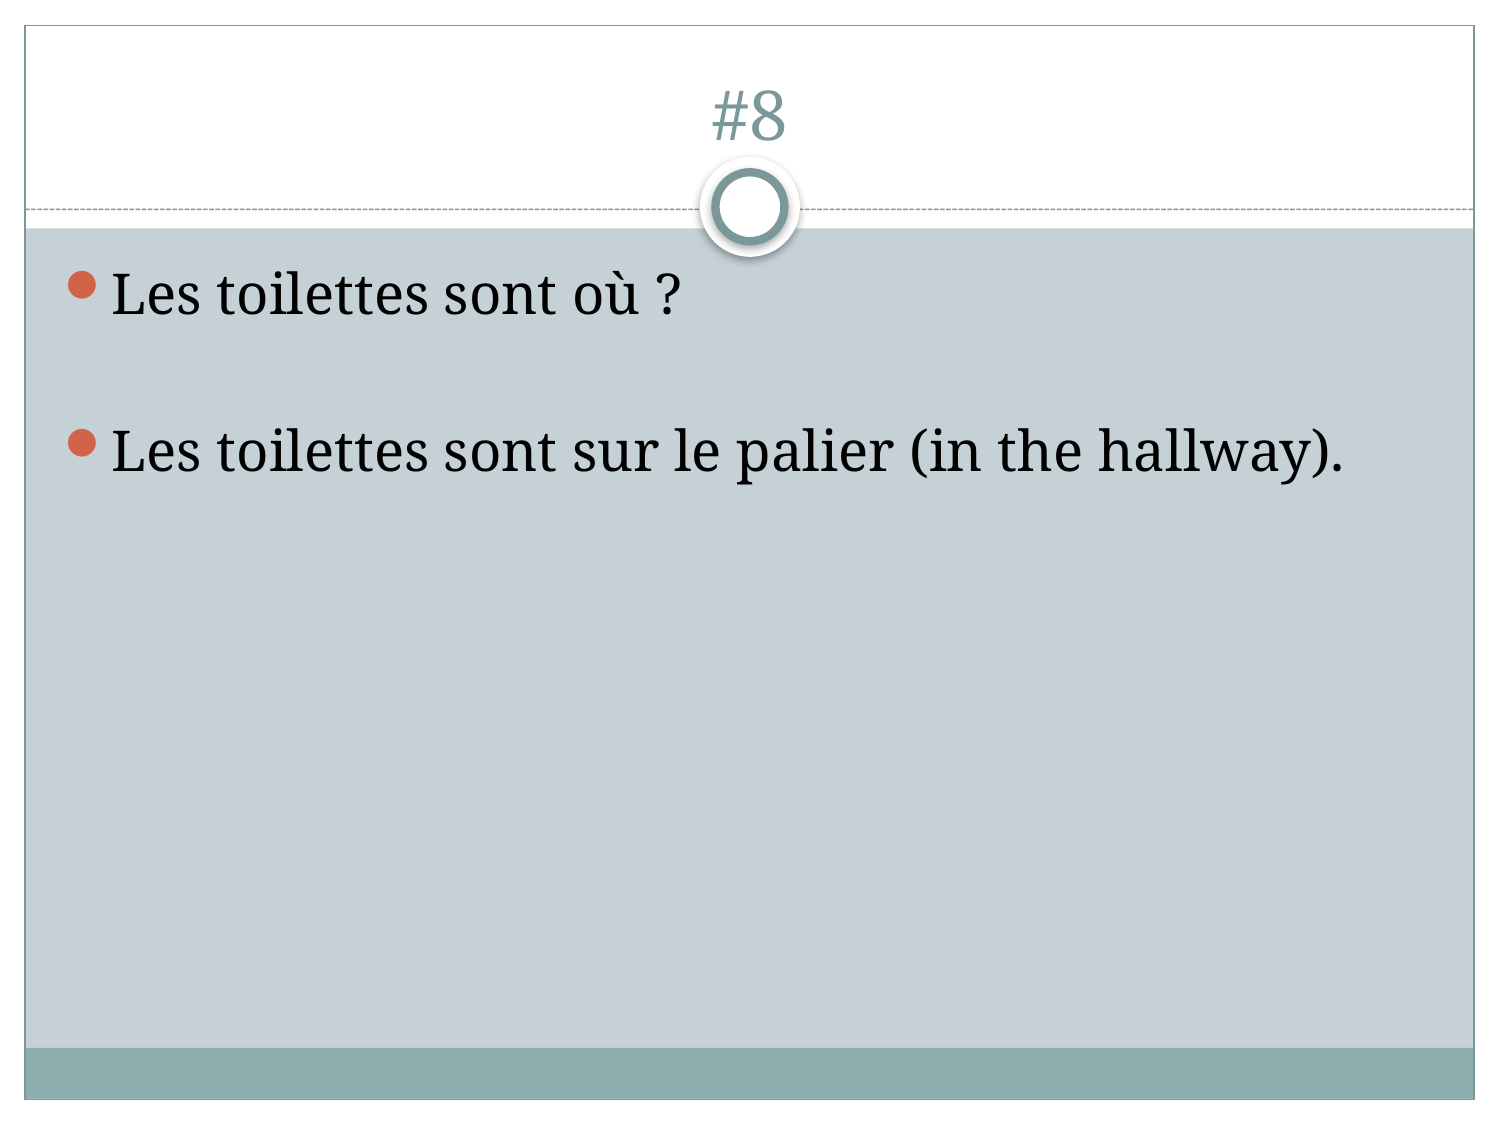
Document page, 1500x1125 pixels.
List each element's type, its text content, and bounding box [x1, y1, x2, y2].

list Les toilettes sont où ? Les toilettes sont sur le palier (in the hallway). [49, 250, 1445, 1001]
title #8 [49, 37, 1450, 162]
